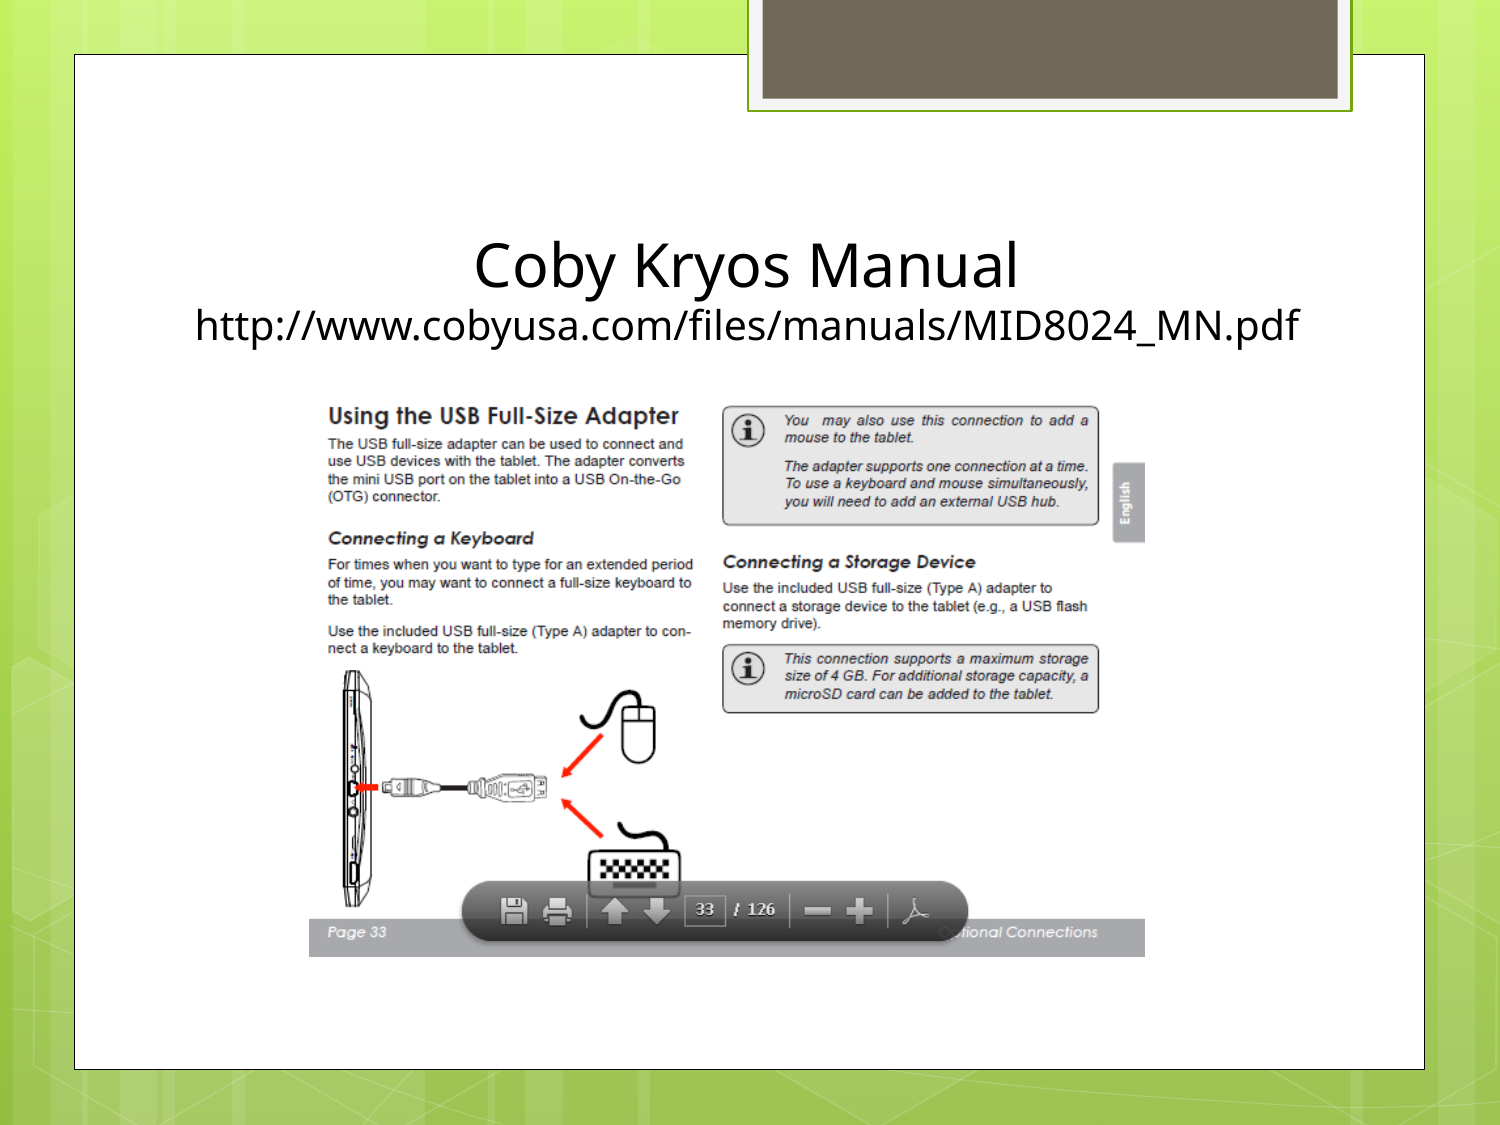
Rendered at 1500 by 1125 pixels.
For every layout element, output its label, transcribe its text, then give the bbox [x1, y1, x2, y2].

title Coby Kryos Manual http://www.cobyusa.com/files/manuals/MID8024_MN.pdf [171, 168, 1324, 357]
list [308, 380, 1146, 957]
